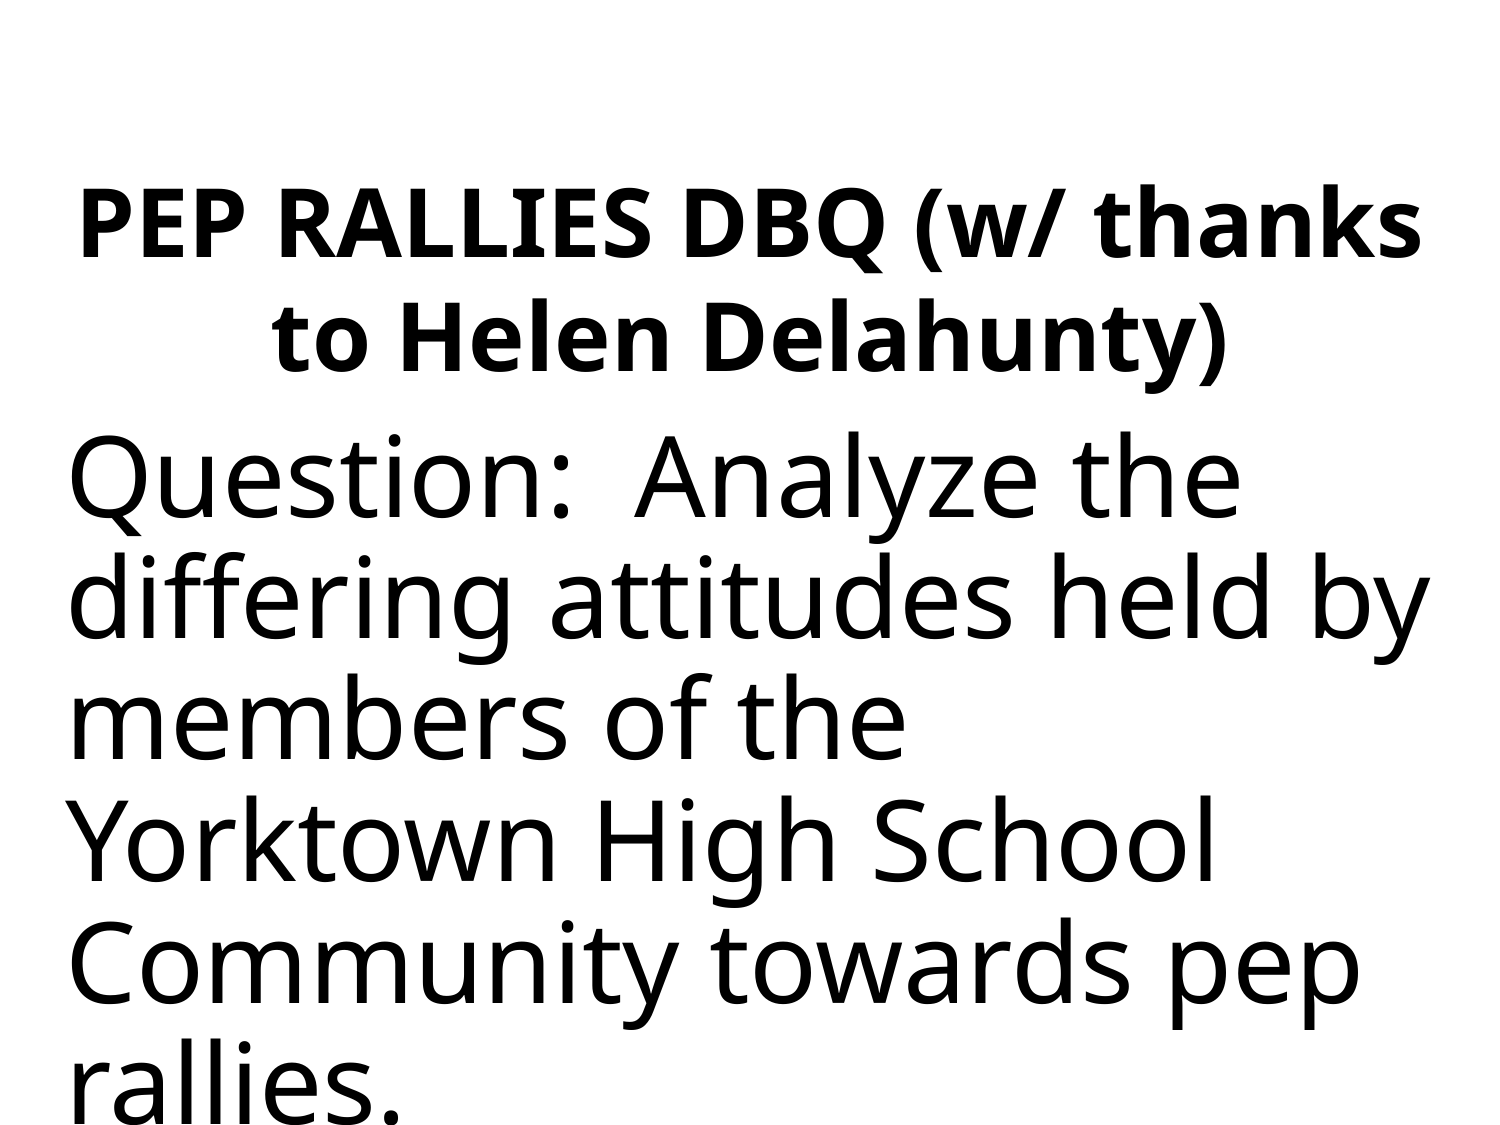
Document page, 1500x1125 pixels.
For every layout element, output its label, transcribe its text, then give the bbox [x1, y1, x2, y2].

list Question: Analyze the differing attitudes held by members of the Yorktown High School Community towards pep rallies. [50, 412, 1450, 1088]
title PEP RALLIES DBQ (w/ thanks to Helen Delahunty) [0, 152, 1500, 400]
